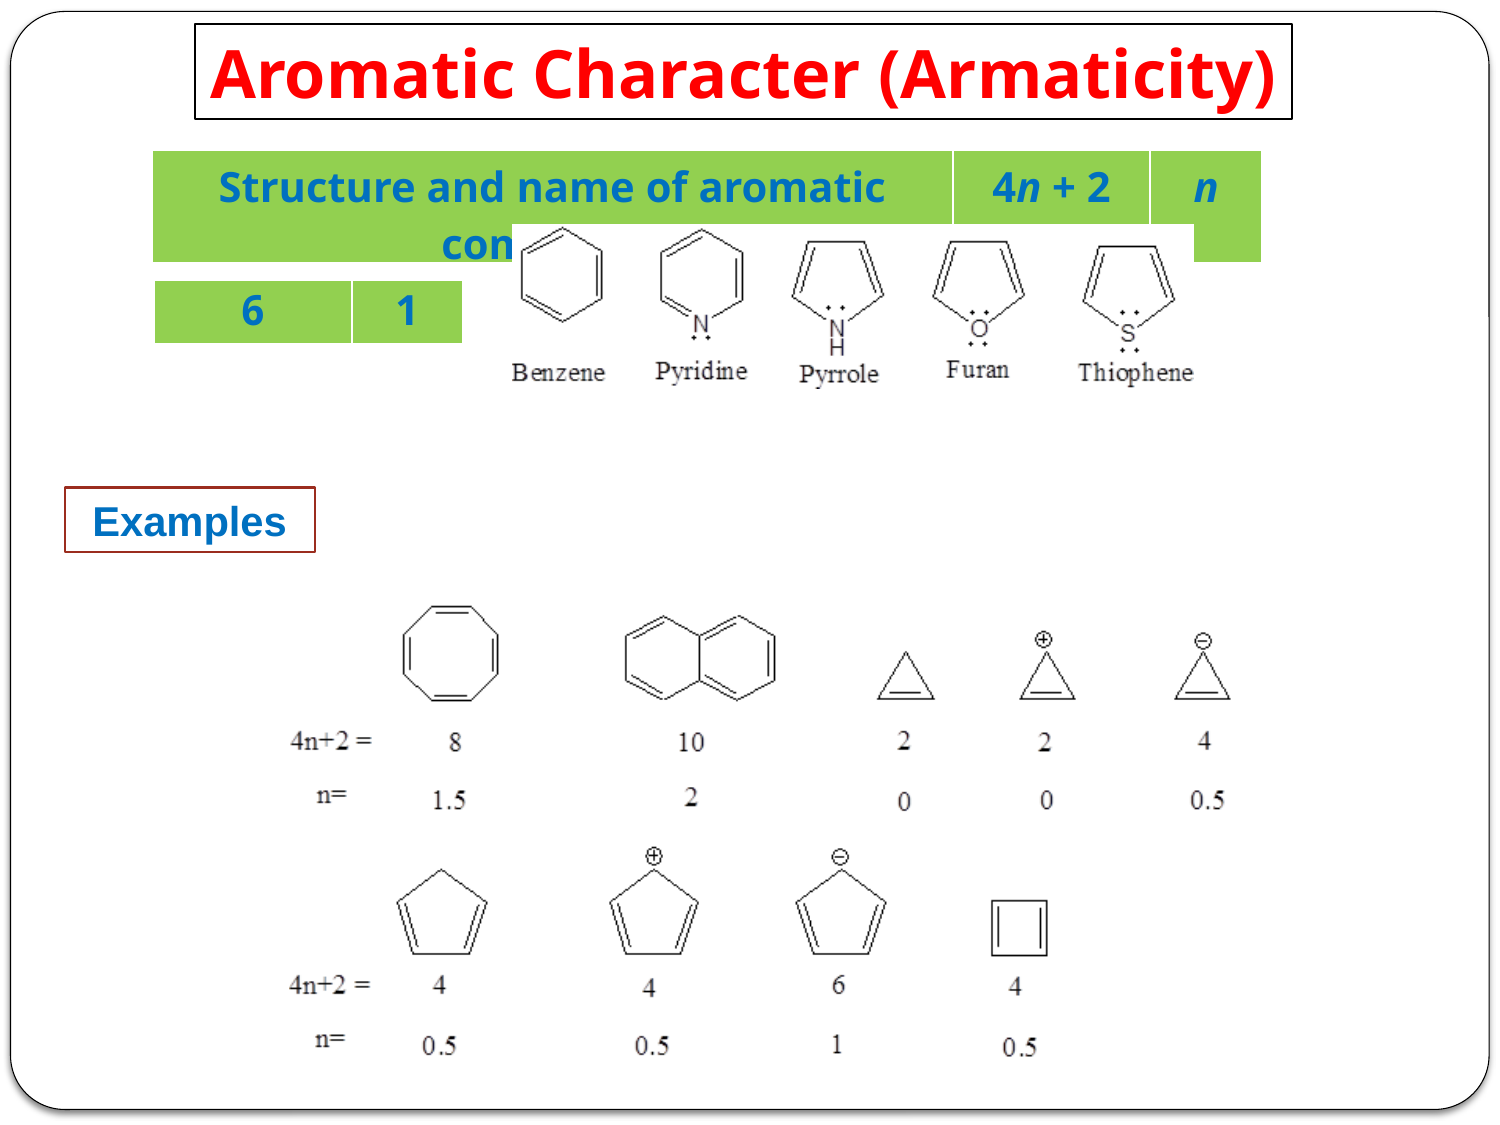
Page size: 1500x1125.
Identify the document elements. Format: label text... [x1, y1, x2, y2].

table_header 6 [155, 281, 351, 343]
text_box Aromatic Character (Armaticity) [194, 23, 1293, 120]
table_header Structure and name of aromatic compound [153, 151, 952, 262]
table_header 1 [353, 281, 462, 343]
text_box Examples [64, 486, 316, 553]
table_header n [1151, 151, 1261, 262]
picture [512, 224, 1194, 390]
table_header 4n + 2 [954, 151, 1149, 223]
picture [289, 602, 1234, 1063]
